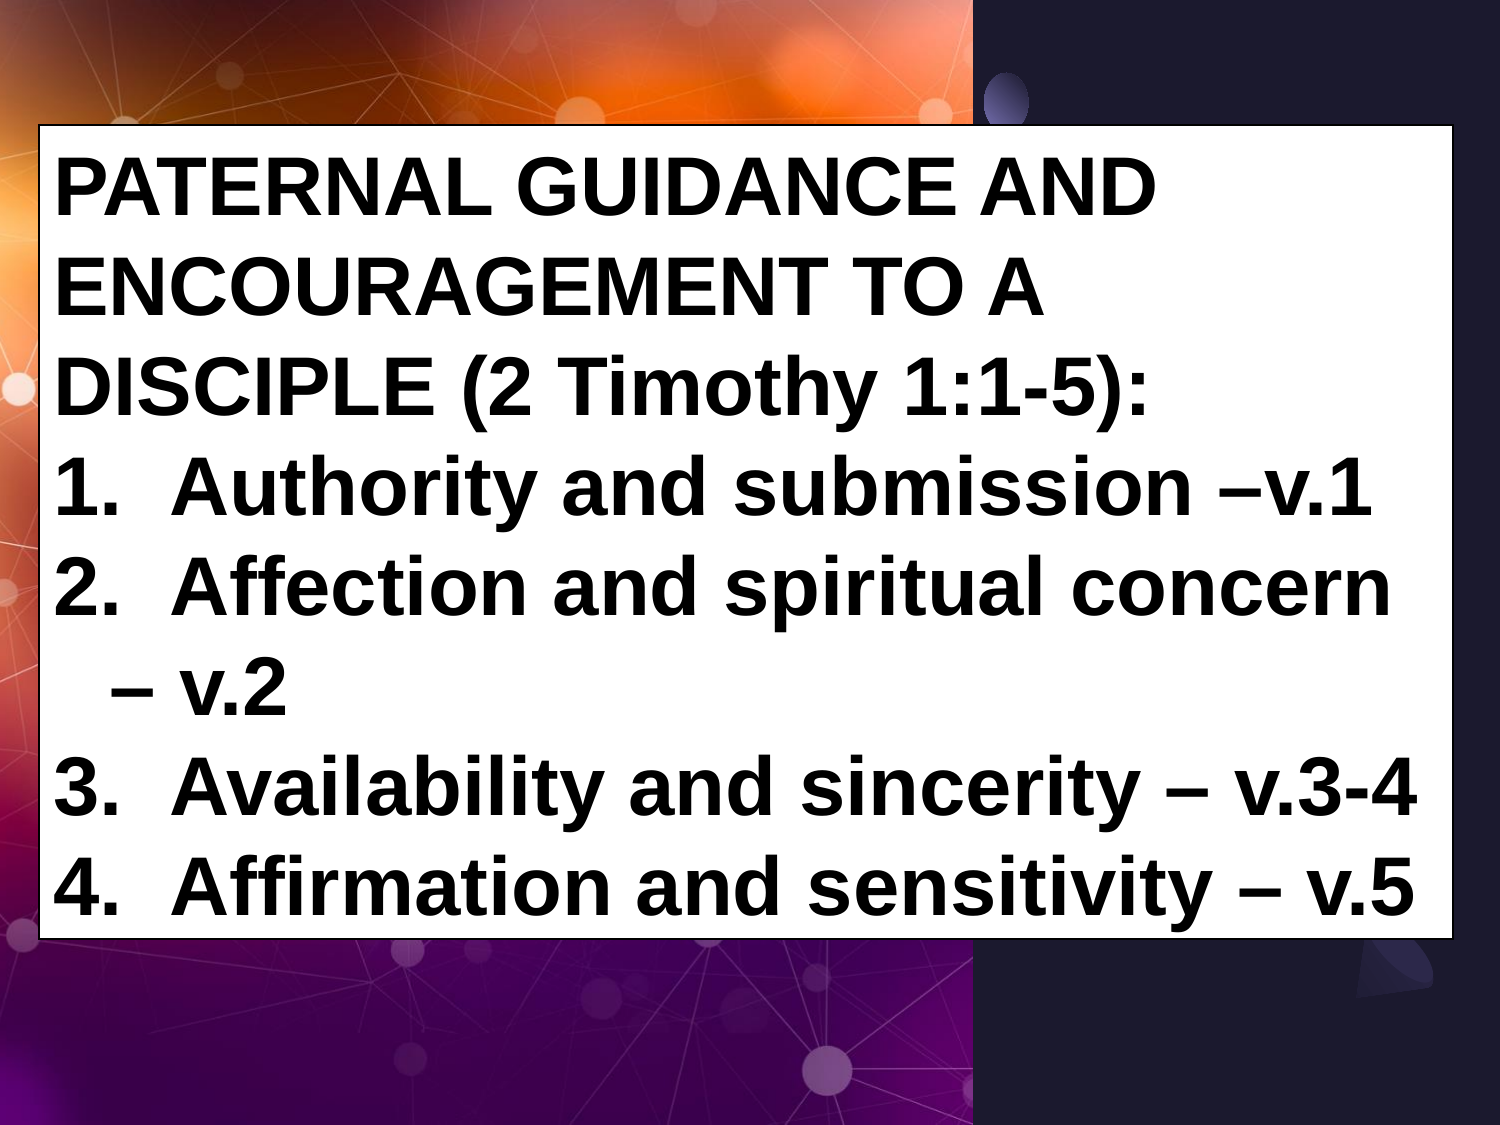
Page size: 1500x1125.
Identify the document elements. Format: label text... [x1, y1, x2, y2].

picture [0, 0, 973, 1125]
text_box PATERNAL GUIDANCE AND ENCOURAGEMENT TO A DISCIPLE (2 Timothy 1:1-5): Authority and submission –v.1 Affection and spiritual concern – v.2 Availability and sincerity – v.3-4 Affirmation and sensitivity – v.5 [973, 124, 1454, 940]
